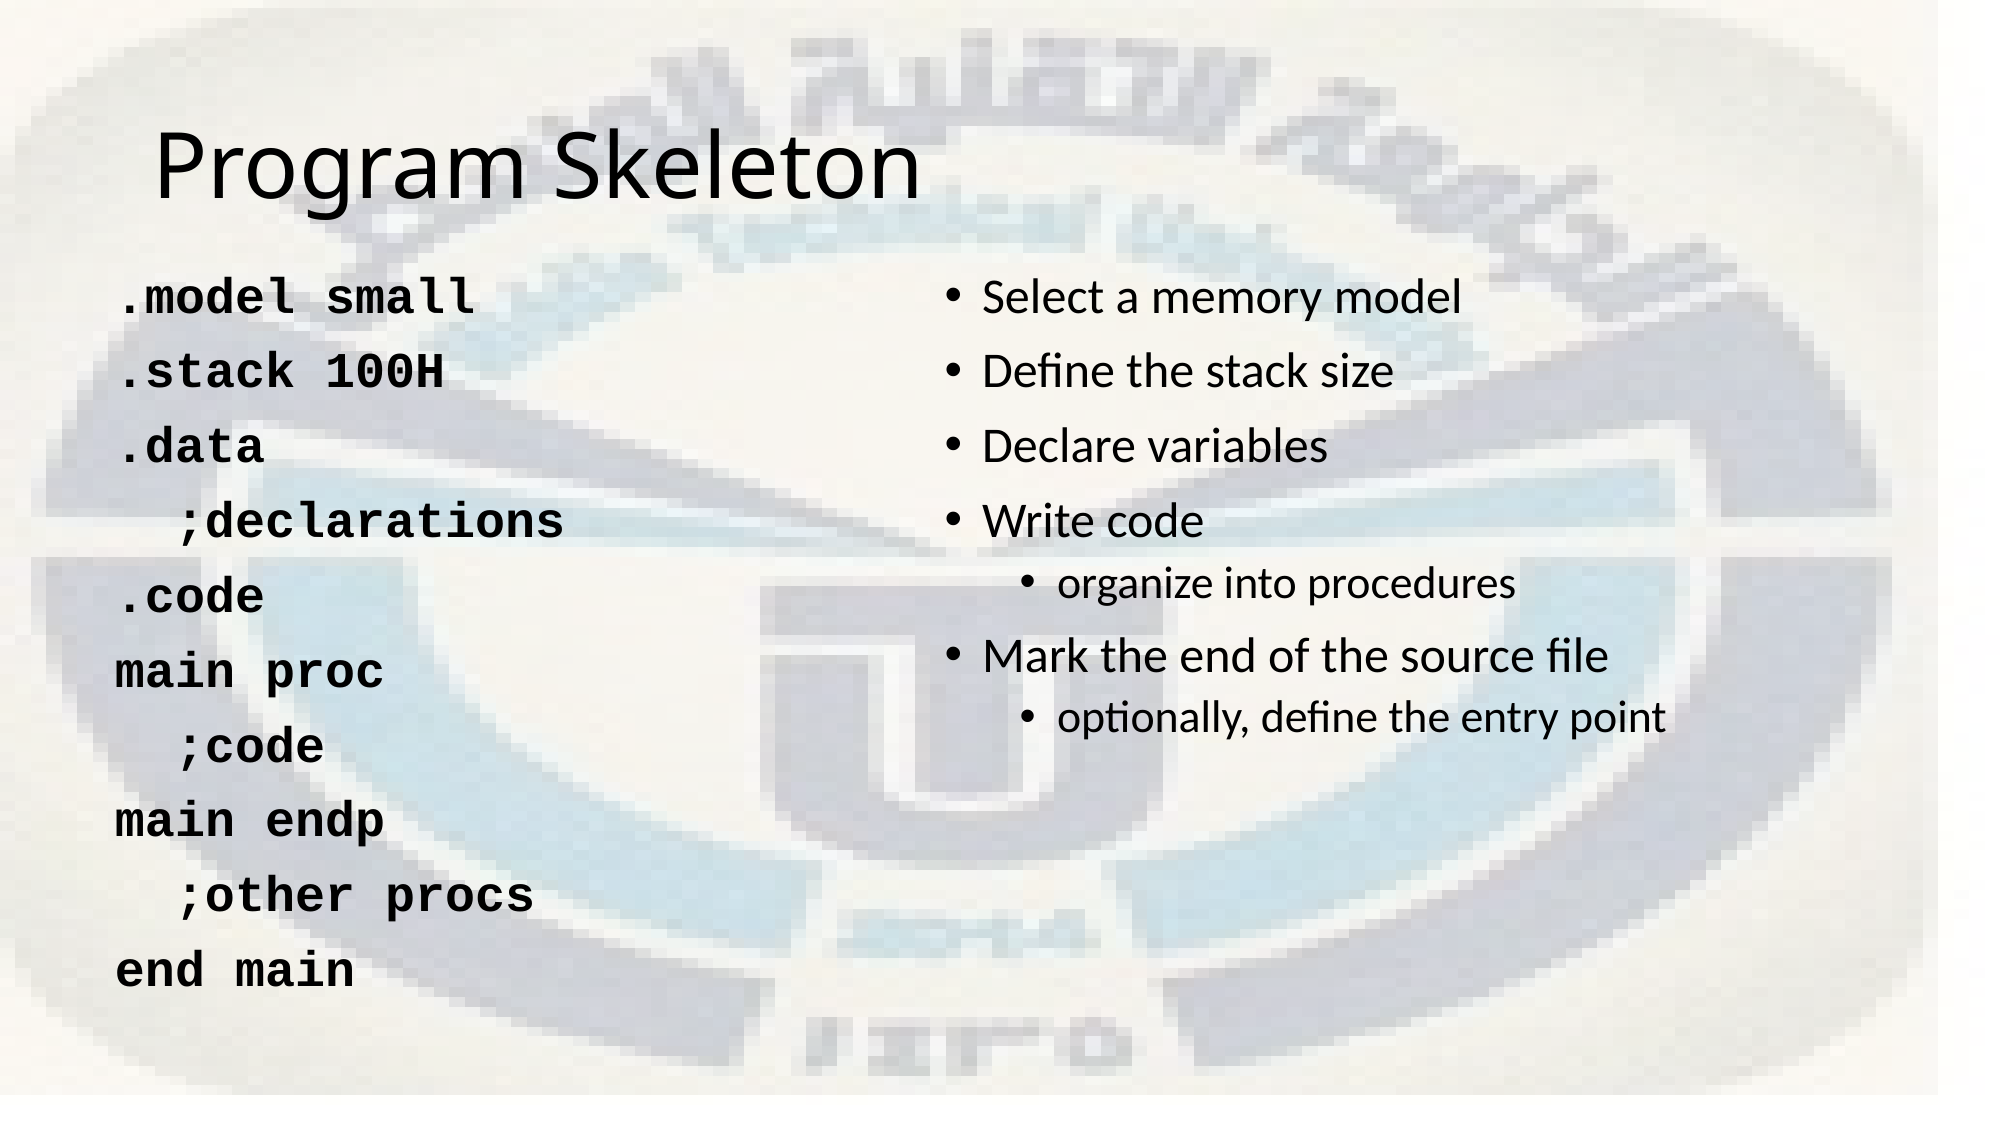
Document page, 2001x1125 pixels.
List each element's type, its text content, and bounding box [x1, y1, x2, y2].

title Program Skeleton [137, 59, 1863, 262]
list .model small .stack 100H .data ;declarations .code main proc ;code main endp ;other procs end main [99, 262, 929, 1005]
text_box Label Operator Operand[s] ;Comment INIT: mov ax, bx ; Copy contents of bx into ax Label - INIT: Operator - mov Operands - ax and bx Comment - alphanumeric string between ; and \n Not case sensitive Unlike other assemblers, destination operand is first mov is the mnemonic that the assembler translates into an opcode [0, 0, 2000, 1125]
list Select a memory model Define the stack size Declare variables Write code organize into procedures Mark the end of the source file optionally, define the entry point [929, 262, 1900, 1005]
